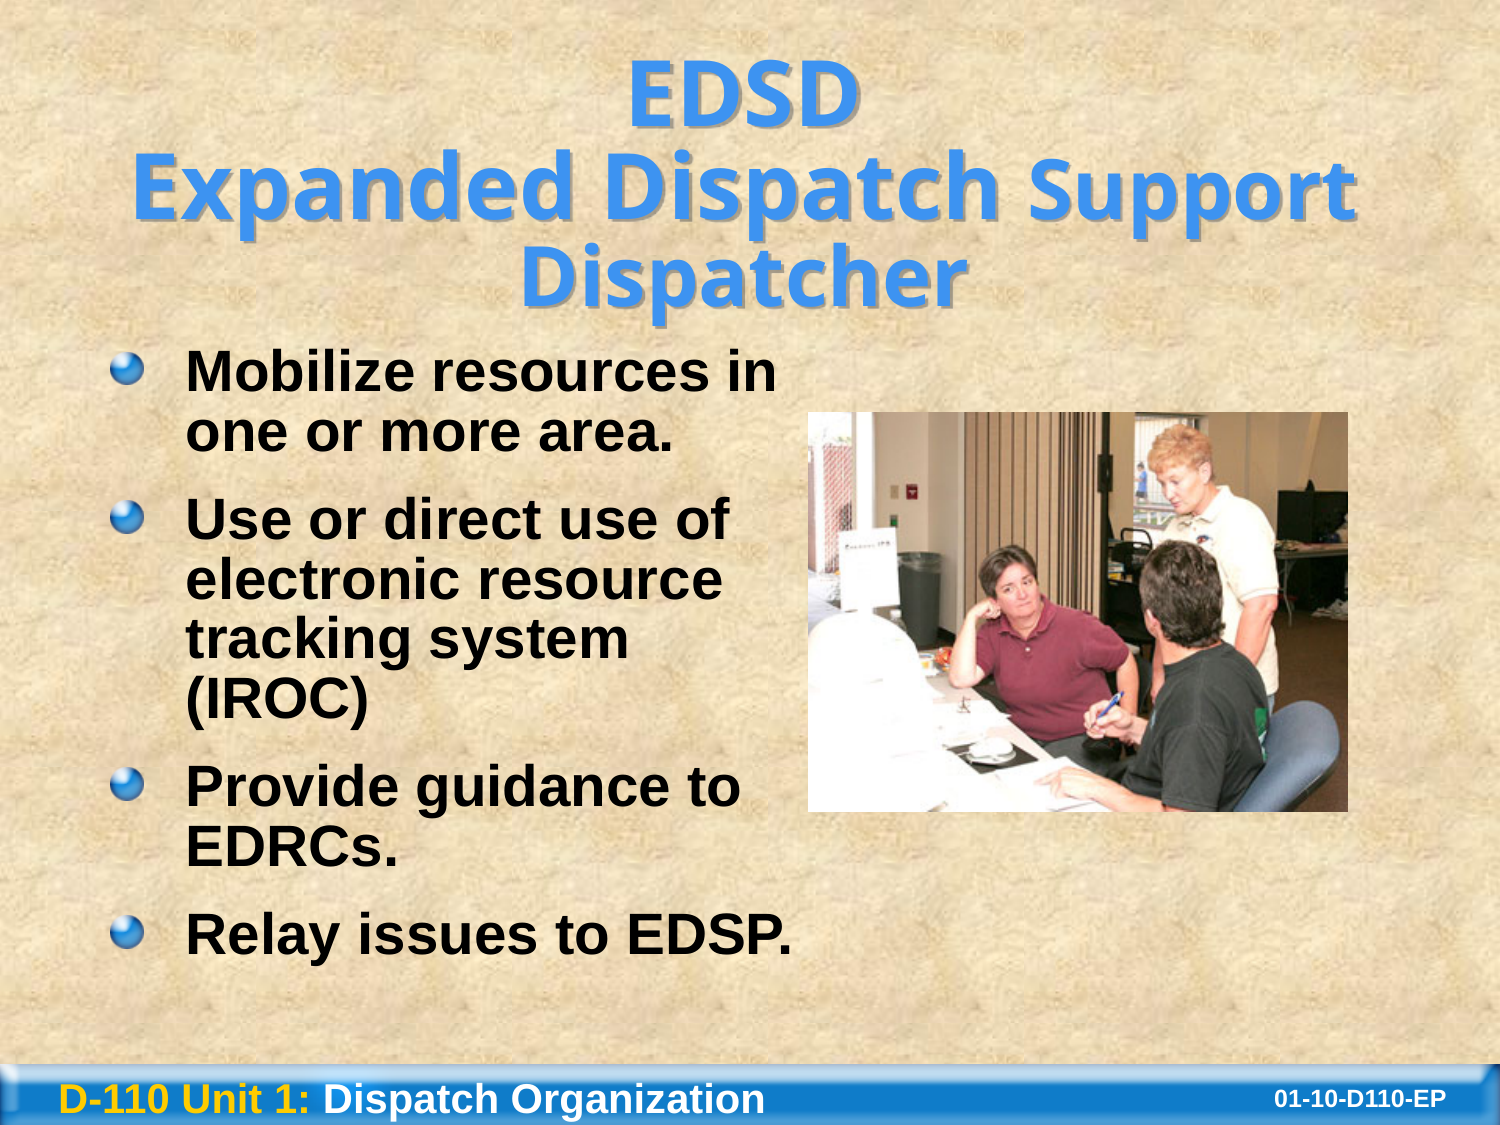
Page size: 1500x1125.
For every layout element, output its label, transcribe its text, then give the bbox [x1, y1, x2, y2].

picture [110, 915, 144, 949]
picture [110, 352, 144, 385]
picture [0, 0, 1500, 1125]
text_box D-110 Unit 1: Dispatch Organization [43, 1064, 1039, 1125]
list Mobilize resources in one or more area. Use or direct use of electronic resource tracking system (IROC) Provide guidance to EDRCs. Relay issues to EDSP. [95, 336, 845, 1064]
picture [110, 767, 144, 801]
title EDSD Expanded Dispatch Support Dispatcher [37, 71, 1450, 304]
picture [110, 500, 144, 534]
